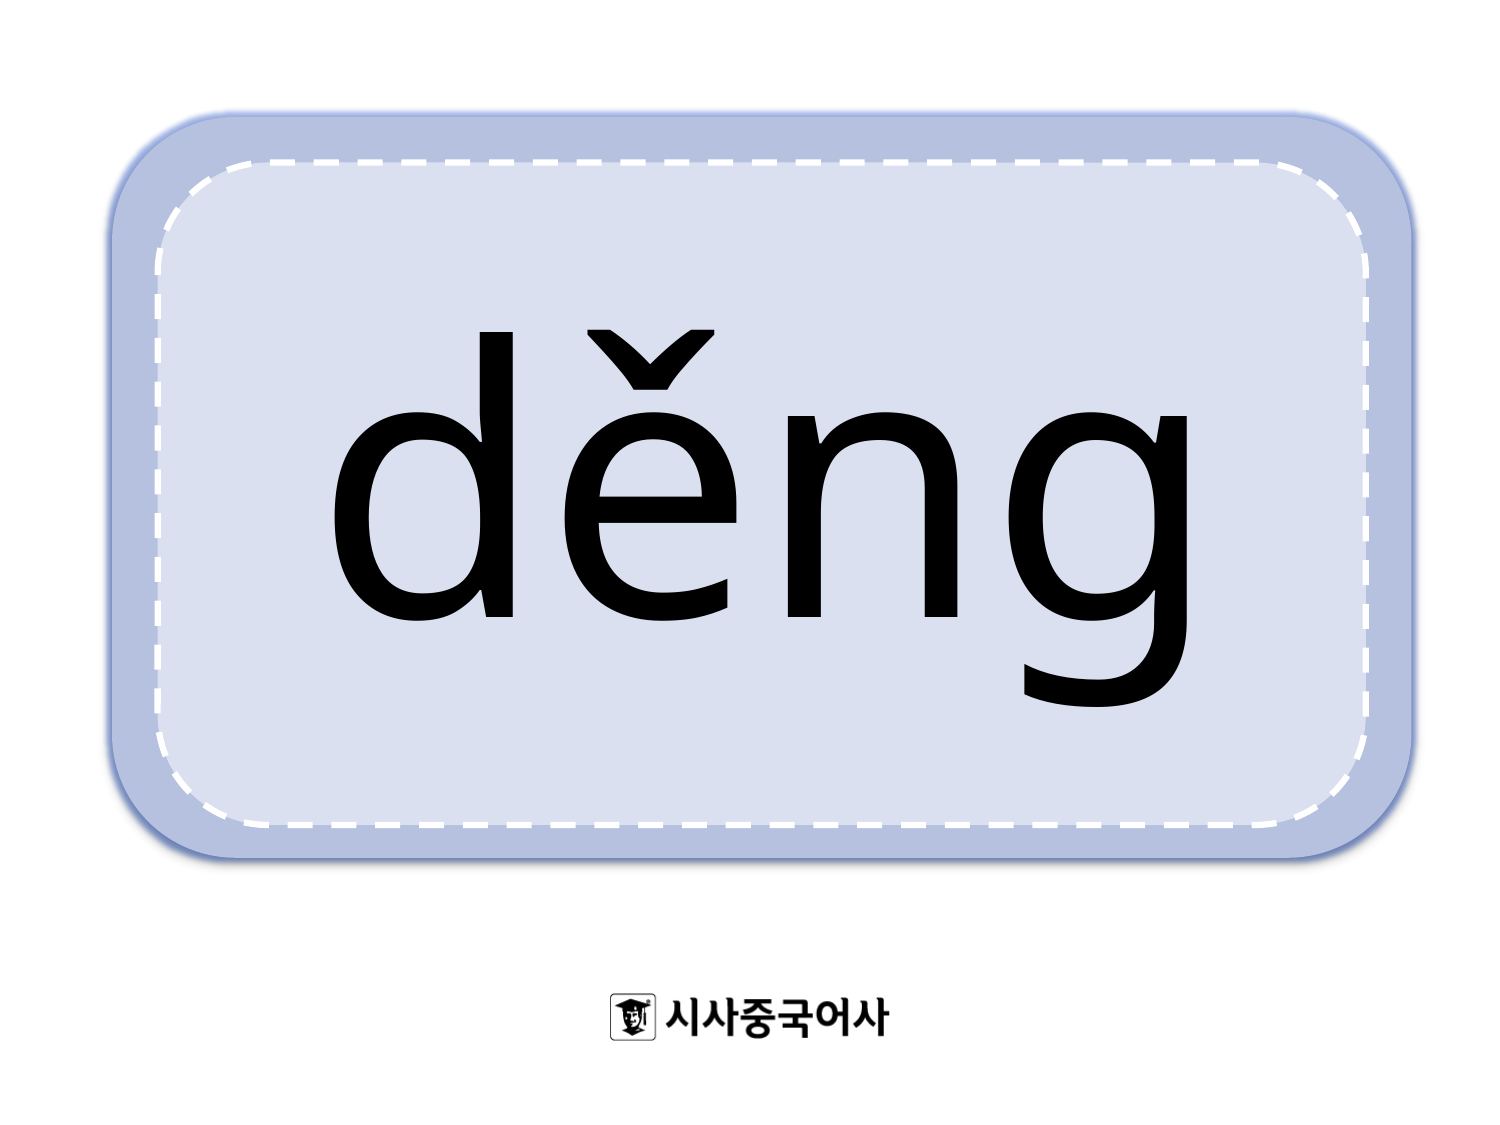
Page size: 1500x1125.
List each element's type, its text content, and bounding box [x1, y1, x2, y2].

picture [602, 987, 898, 1047]
text_box děng [162, 136, 1371, 799]
